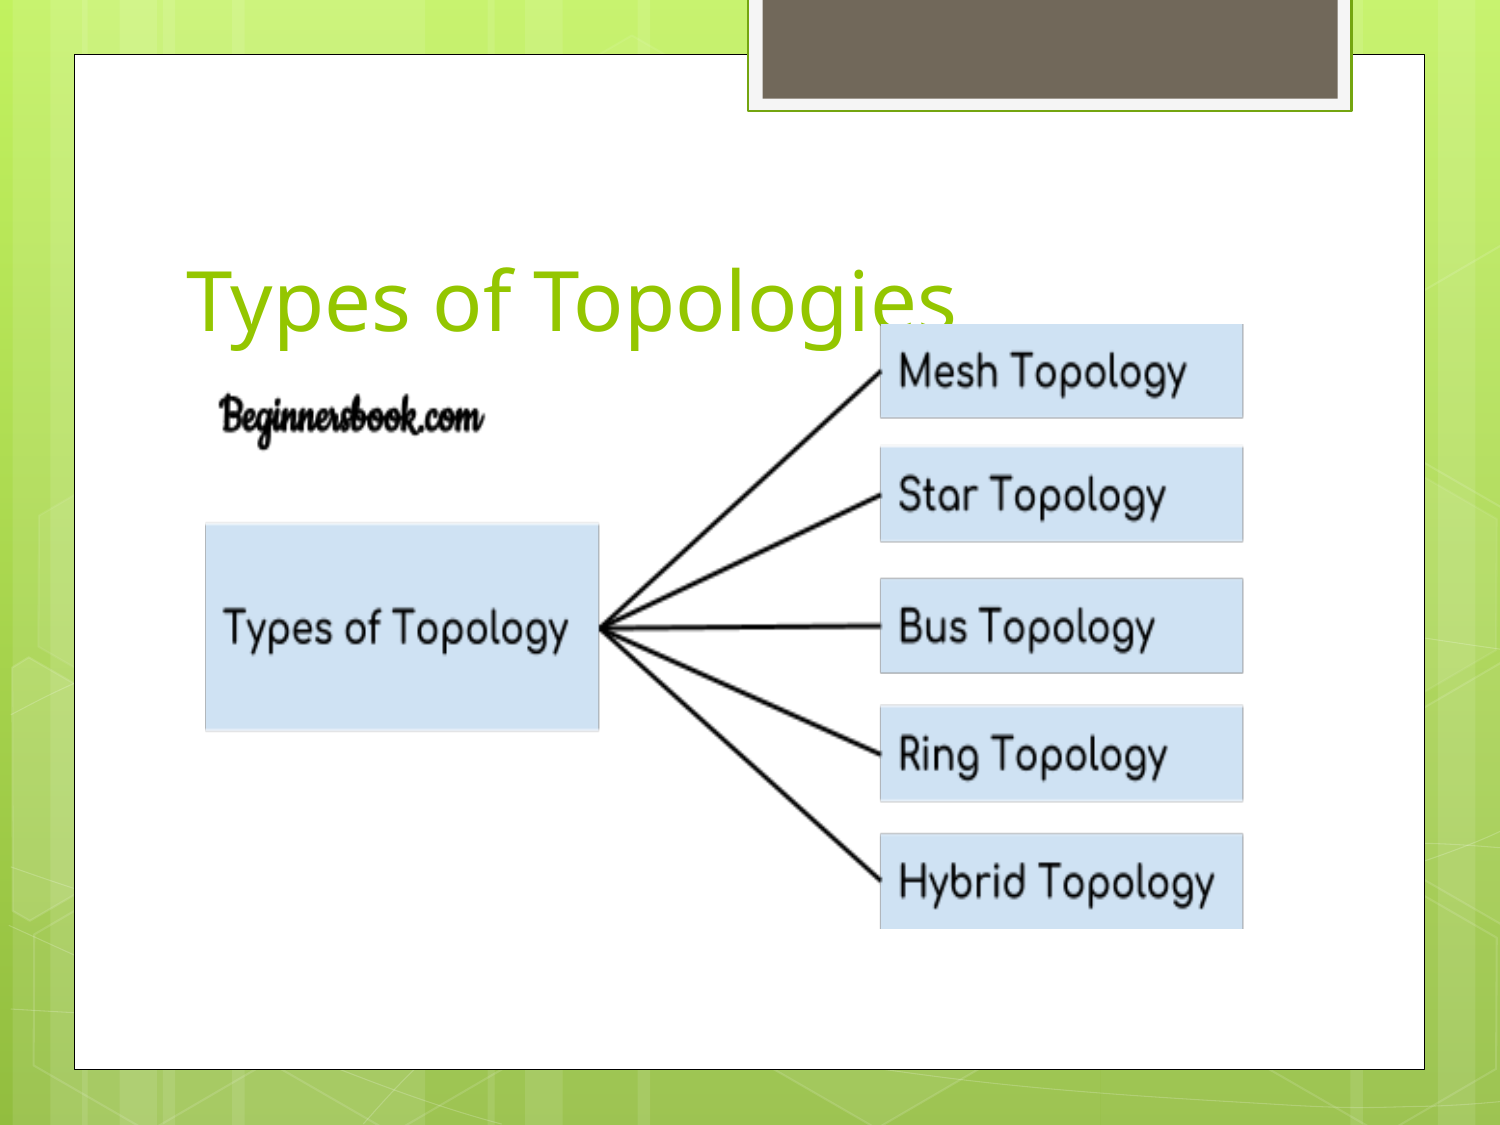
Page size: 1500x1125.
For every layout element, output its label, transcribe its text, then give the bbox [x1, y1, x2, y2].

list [149, 324, 1307, 929]
title Types of Topologies [171, 168, 1324, 357]
